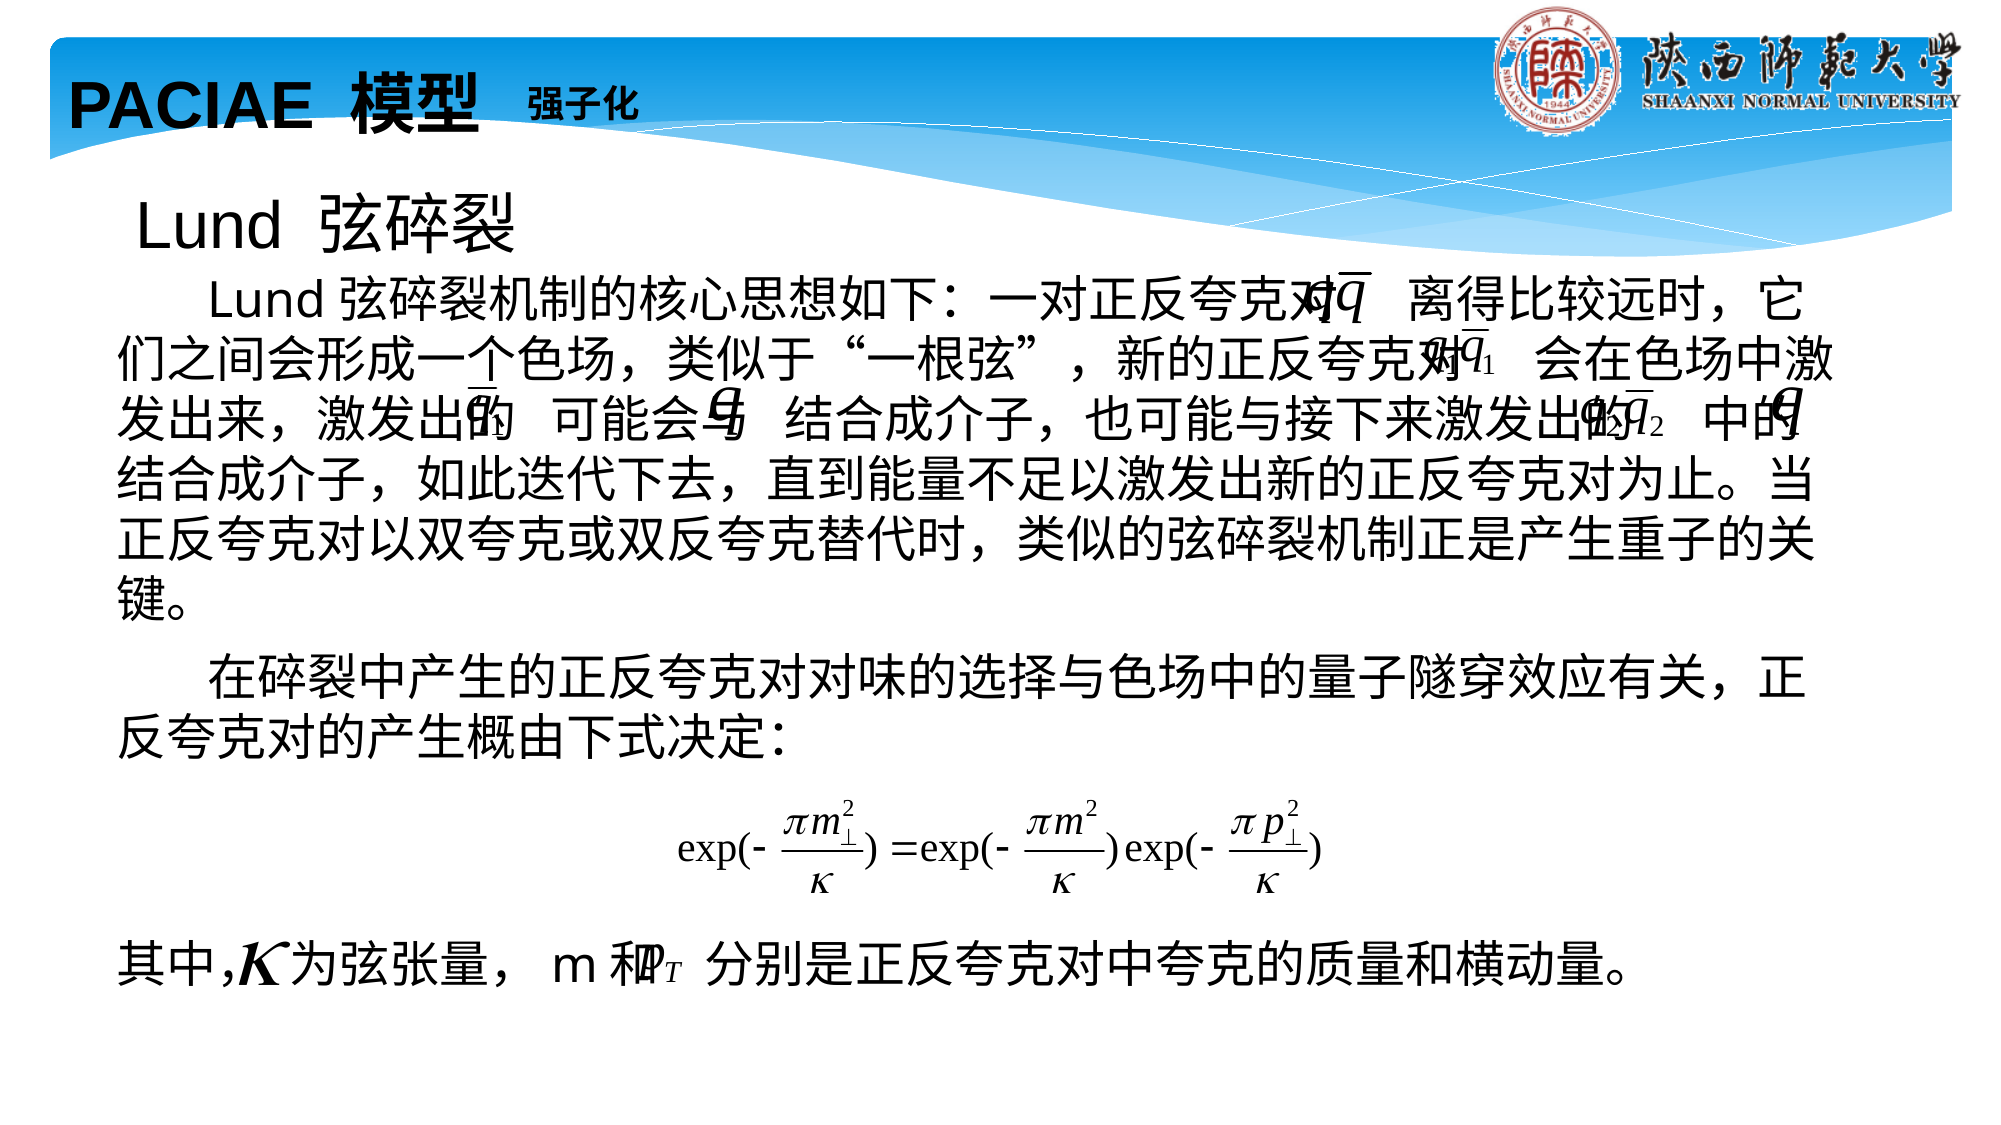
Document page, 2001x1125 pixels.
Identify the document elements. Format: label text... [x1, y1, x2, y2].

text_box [625, 916, 696, 996]
text_box 其中， 为弦张量，m和 分别是正反夸克对中夸克的质量和横动量。 [312, 924, 620, 1000]
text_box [1759, 373, 1818, 450]
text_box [1295, 259, 1384, 337]
picture [1474, 0, 2000, 143]
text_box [457, 366, 513, 450]
text_box 在碎裂中产生的正反夸克对对味的选择与色场中的量子隧穿效应有关，正反夸克对的产生概由下式决定： [101, 638, 1857, 773]
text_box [222, 924, 311, 1001]
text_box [671, 787, 1329, 904]
text_box 强子化 [512, 72, 656, 132]
text_box 其中， 为弦张量，m和 分别是正反夸克对中夸克的质量和横动量。 [700, 924, 1857, 1000]
text_box PACIAE 模型 [34, 54, 535, 150]
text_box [1414, 310, 1505, 387]
text_box 其中， 为弦张量，m和 分别是正反夸克对中夸克的质量和横动量。 [101, 924, 220, 1000]
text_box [697, 373, 756, 450]
text_box Lund 弦碎裂 [101, 174, 655, 259]
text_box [1571, 370, 1673, 450]
text_box Lund弦碎裂机制的核心思想如下：一对正反夸克对 离得比较远时，它们之间会形成一个色场，类似于“一根弦”，新的正反夸克对 会在色场中激发出来，激发出的 可能会与 结合成介子，也可能与接下来激发出的 中的 结合成介子，如此迭代下去，直到能量不足以激发出新的正反夸克对为止。当正反夸克对以双夸克或双反夸克替代时，类似的弦碎裂机制正是产生重子的关键。 [101, 259, 1857, 635]
